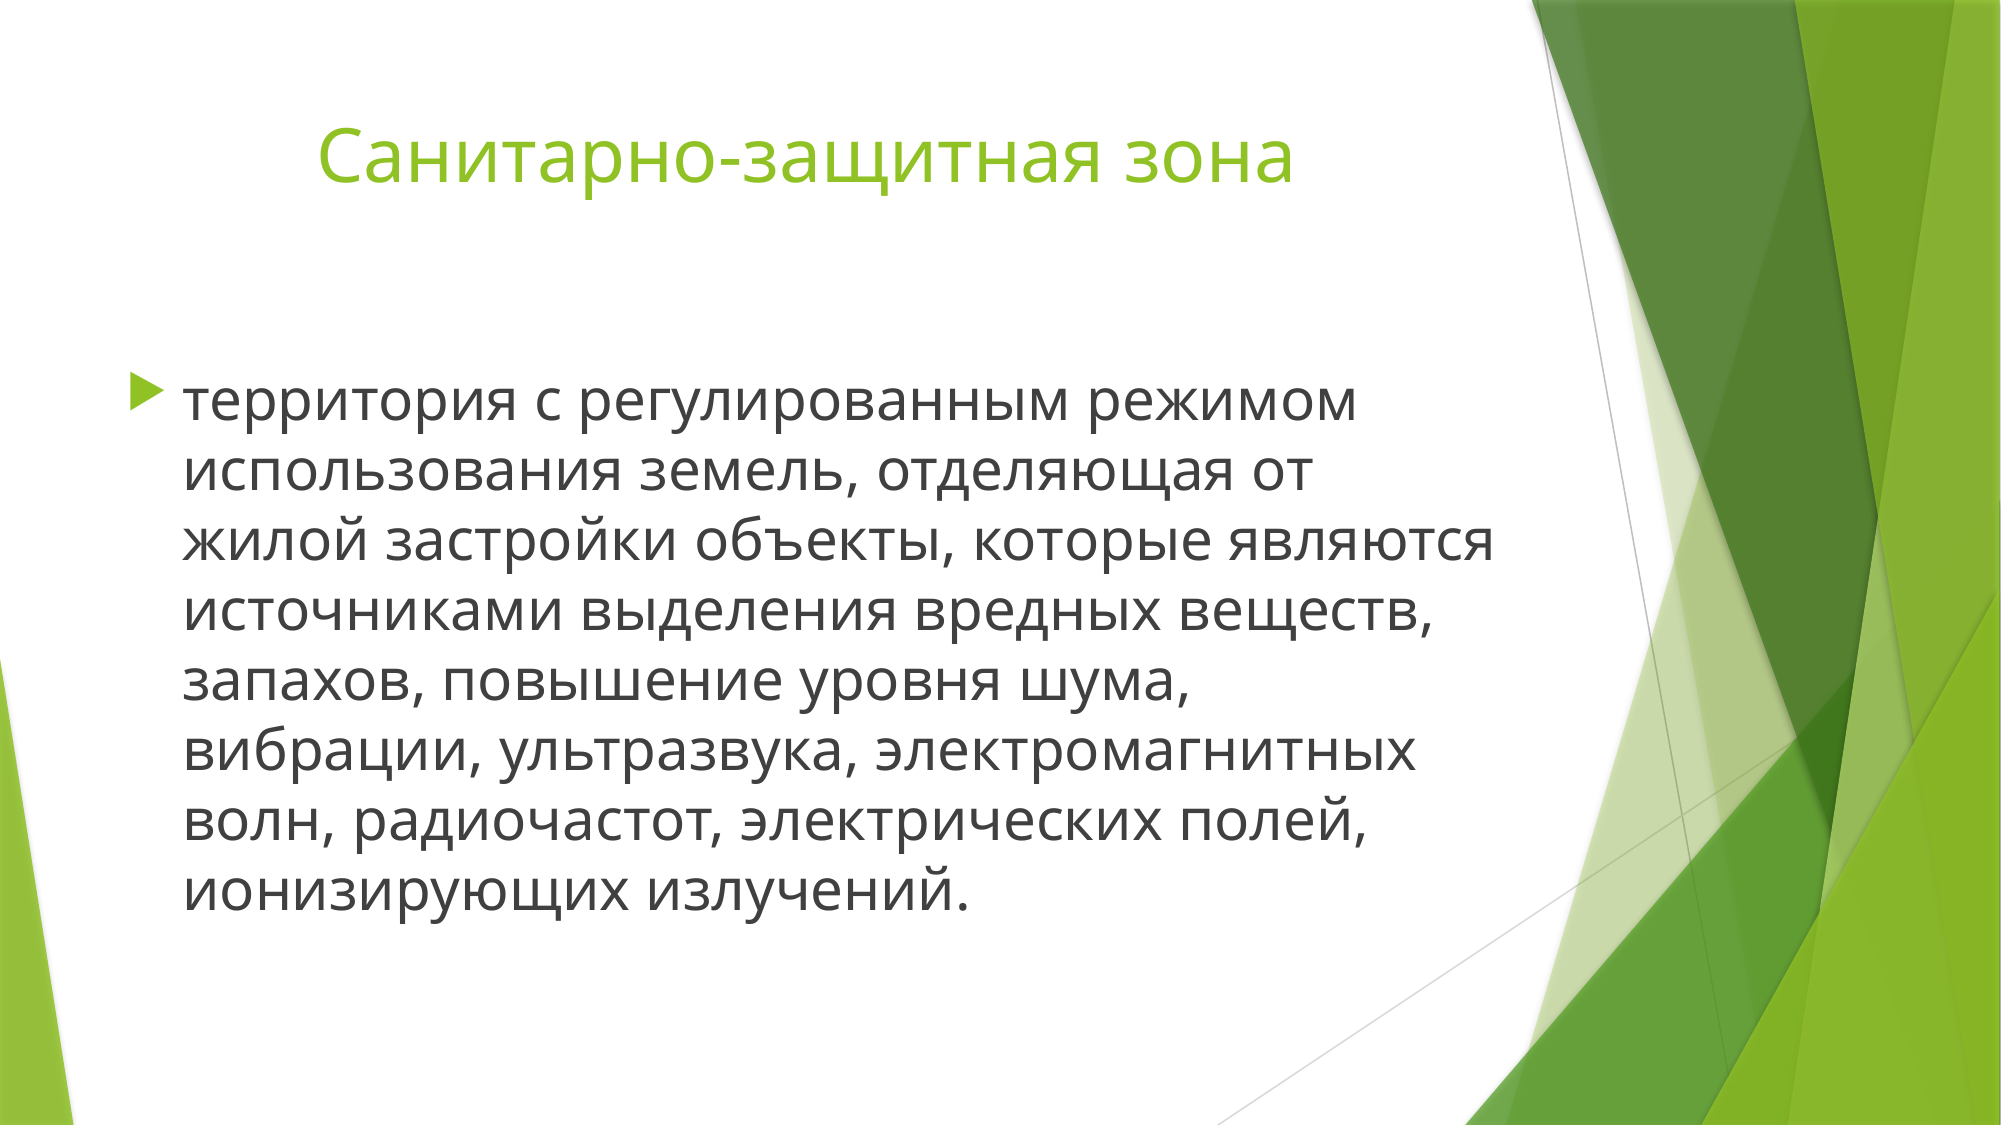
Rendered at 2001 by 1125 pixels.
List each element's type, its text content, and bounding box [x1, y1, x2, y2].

list территория с регулированным режимом использования земель, отделяющая от жилой застройки объекты, которые являются источниками выделения вредных веществ, запахов, повышение уровня шума, вибрации, ультразвука, электромагнитных волн, радиочастот, электрических полей, ионизирующих излучений. [111, 354, 1522, 992]
title Санитарно-защитная зона [111, 99, 1522, 220]
